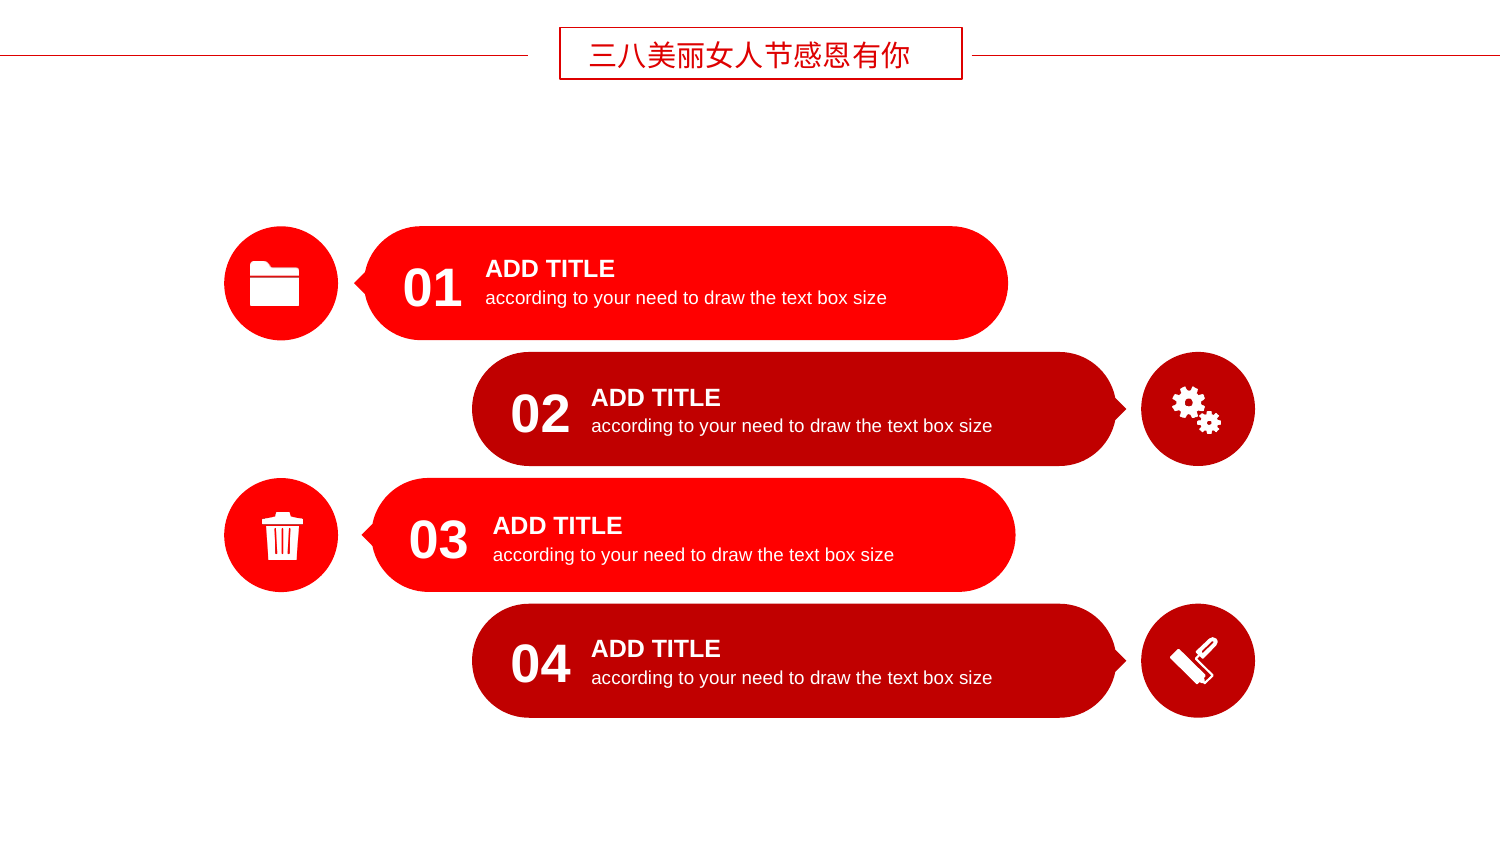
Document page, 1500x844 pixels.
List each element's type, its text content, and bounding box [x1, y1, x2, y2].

text_box 03 [408, 512, 488, 555]
text_box 02 [510, 386, 585, 429]
text_box 01 [402, 260, 479, 303]
text_box [224, 478, 339, 593]
text_box [472, 603, 1127, 718]
text_box [354, 226, 1009, 341]
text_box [492, 509, 972, 566]
text_box [1141, 351, 1256, 467]
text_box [484, 252, 965, 309]
picture [262, 511, 303, 560]
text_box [590, 380, 1071, 438]
text_box 04 [510, 635, 586, 679]
text_box [1141, 603, 1256, 718]
text_box [560, 27, 963, 80]
picture [250, 261, 299, 306]
text_box [1170, 637, 1218, 685]
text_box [590, 632, 1071, 689]
text_box [224, 226, 339, 341]
text_box [472, 351, 1127, 467]
text_box [361, 477, 1016, 592]
picture [1171, 385, 1221, 434]
